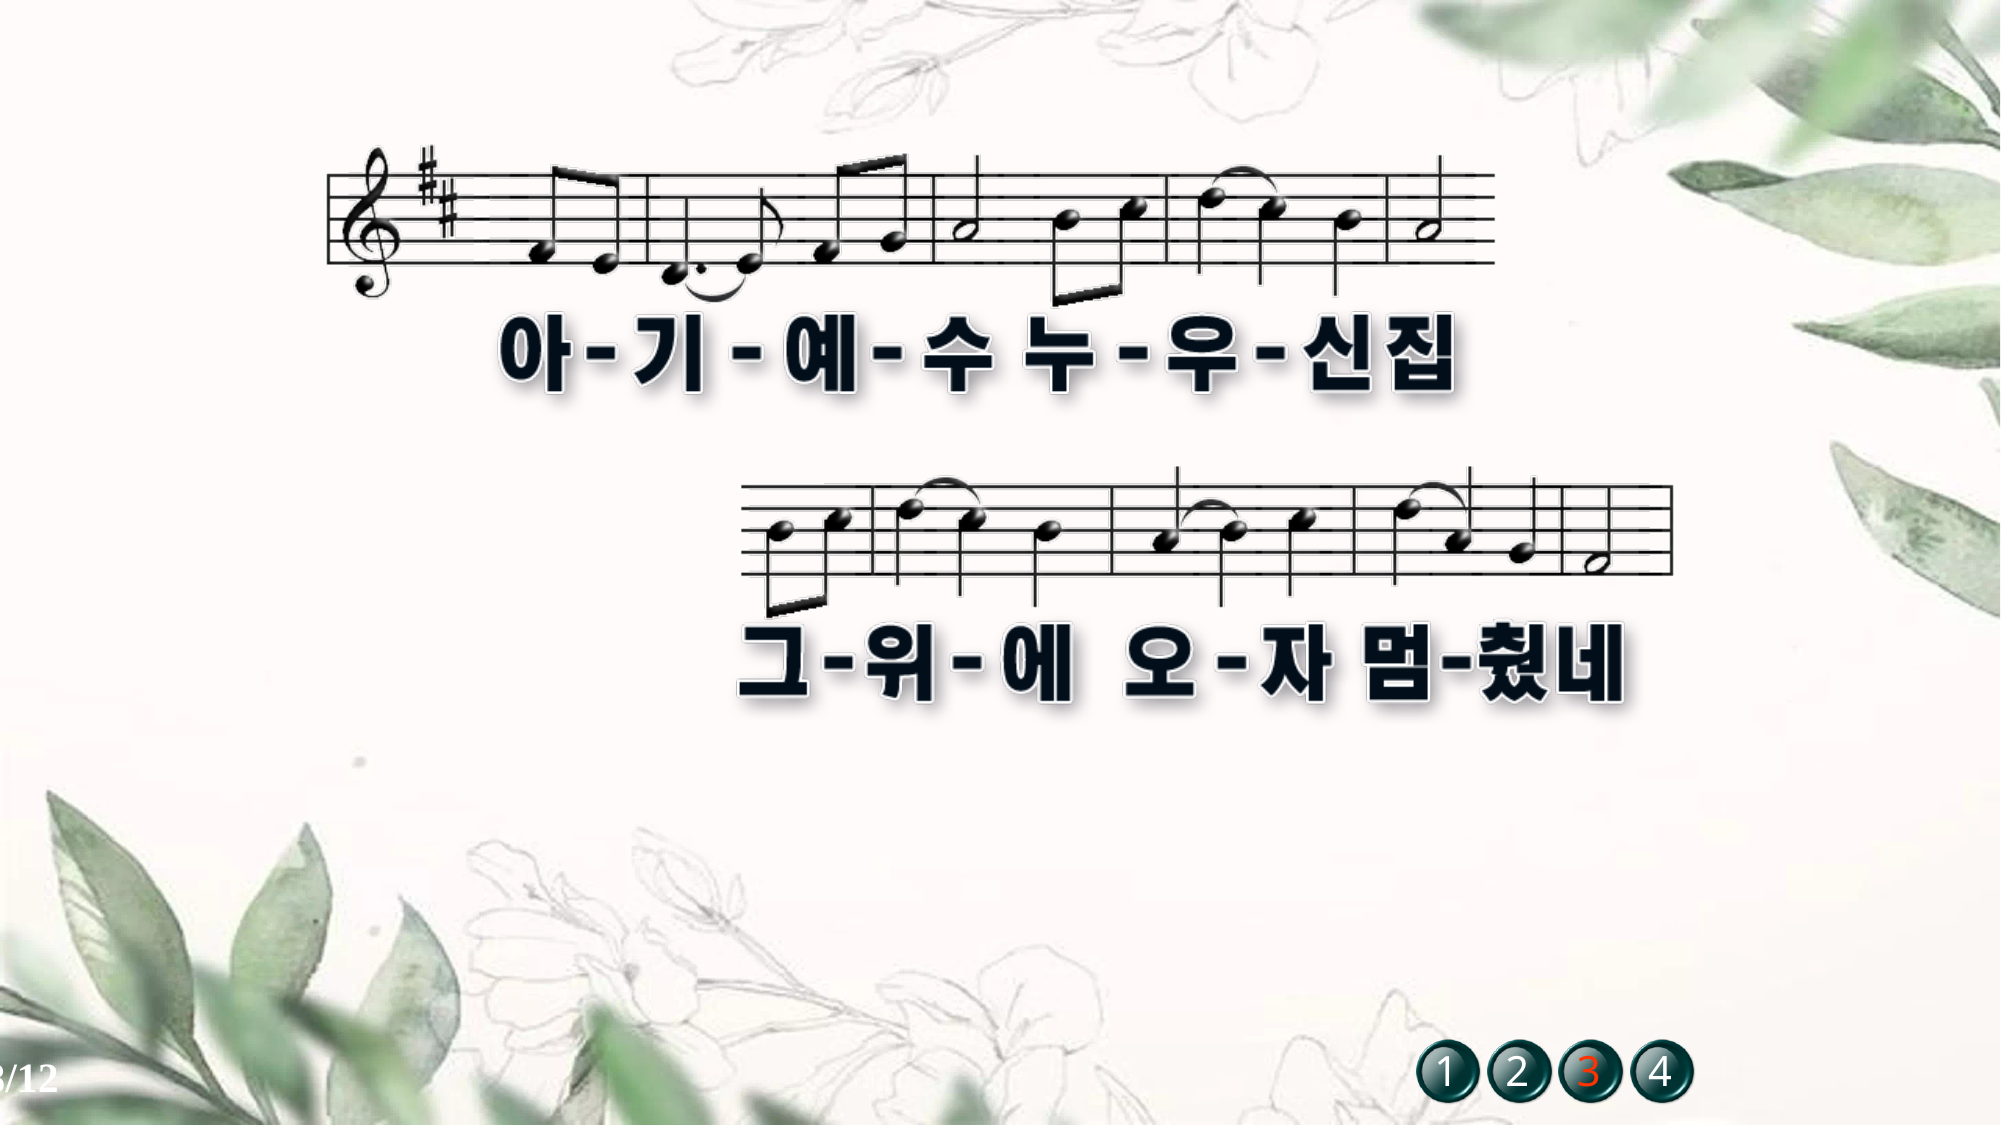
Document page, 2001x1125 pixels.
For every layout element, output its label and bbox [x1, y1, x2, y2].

picture [0, 0, 2001, 1125]
text_box [1413, 1035, 1484, 1106]
text_box [1484, 1035, 1555, 1106]
text_box [1627, 1035, 1697, 1106]
text_box [1555, 1035, 1626, 1106]
